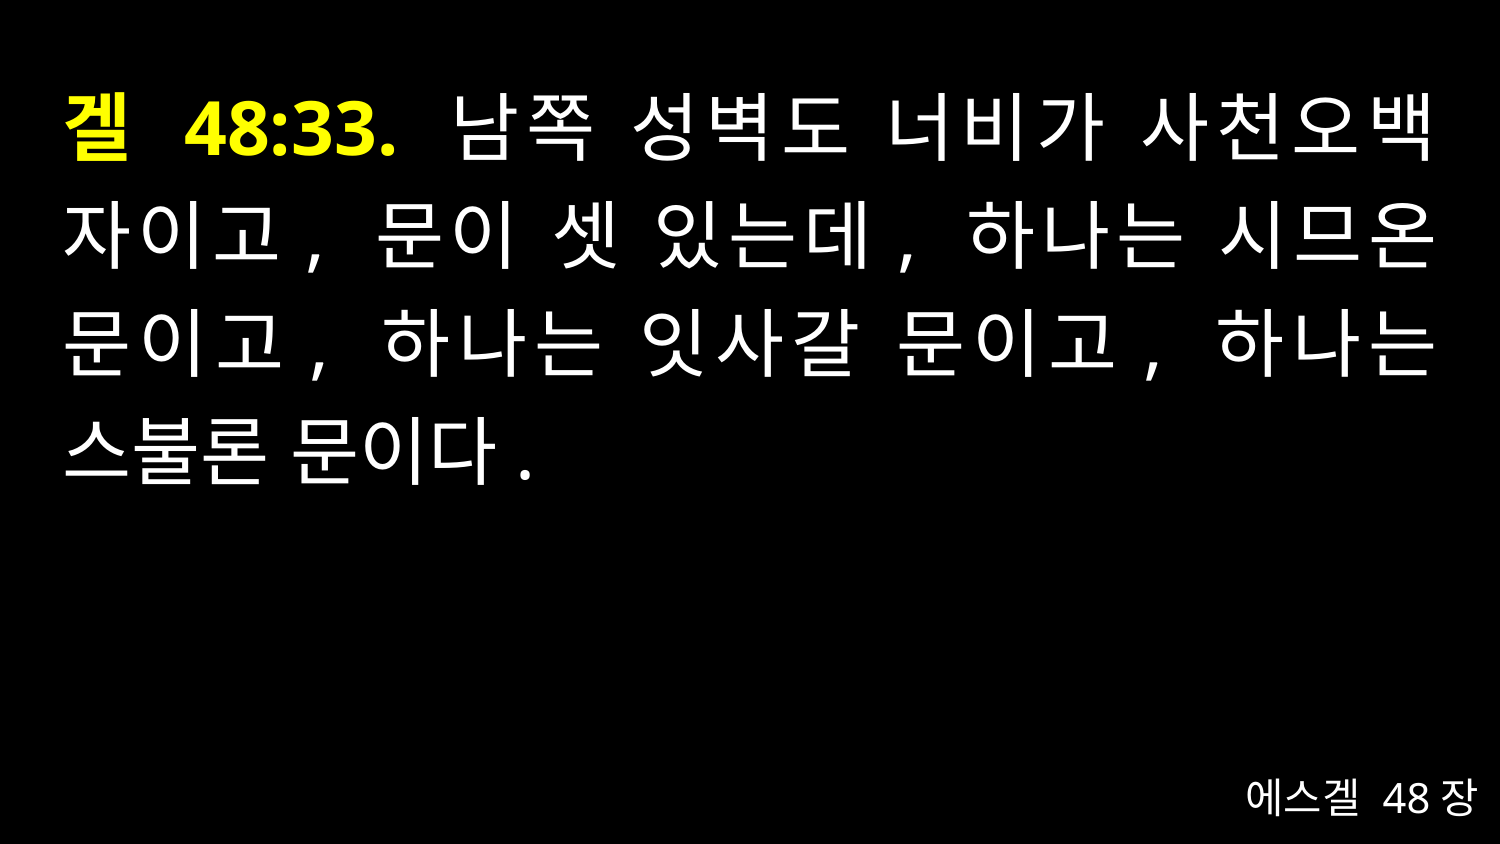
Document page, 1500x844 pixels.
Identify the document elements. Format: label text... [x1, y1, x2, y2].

subtitle 에스겔 48장 [916, 770, 1500, 844]
title 겔 48:33. 남쪽 성벽도 너비가 사천오백 자이고, 문이 셋 있는데, 하나는 시므온 문이고, 하나는 잇사갈 문이고, 하나는 스불론 문이다. [0, 0, 1500, 844]
